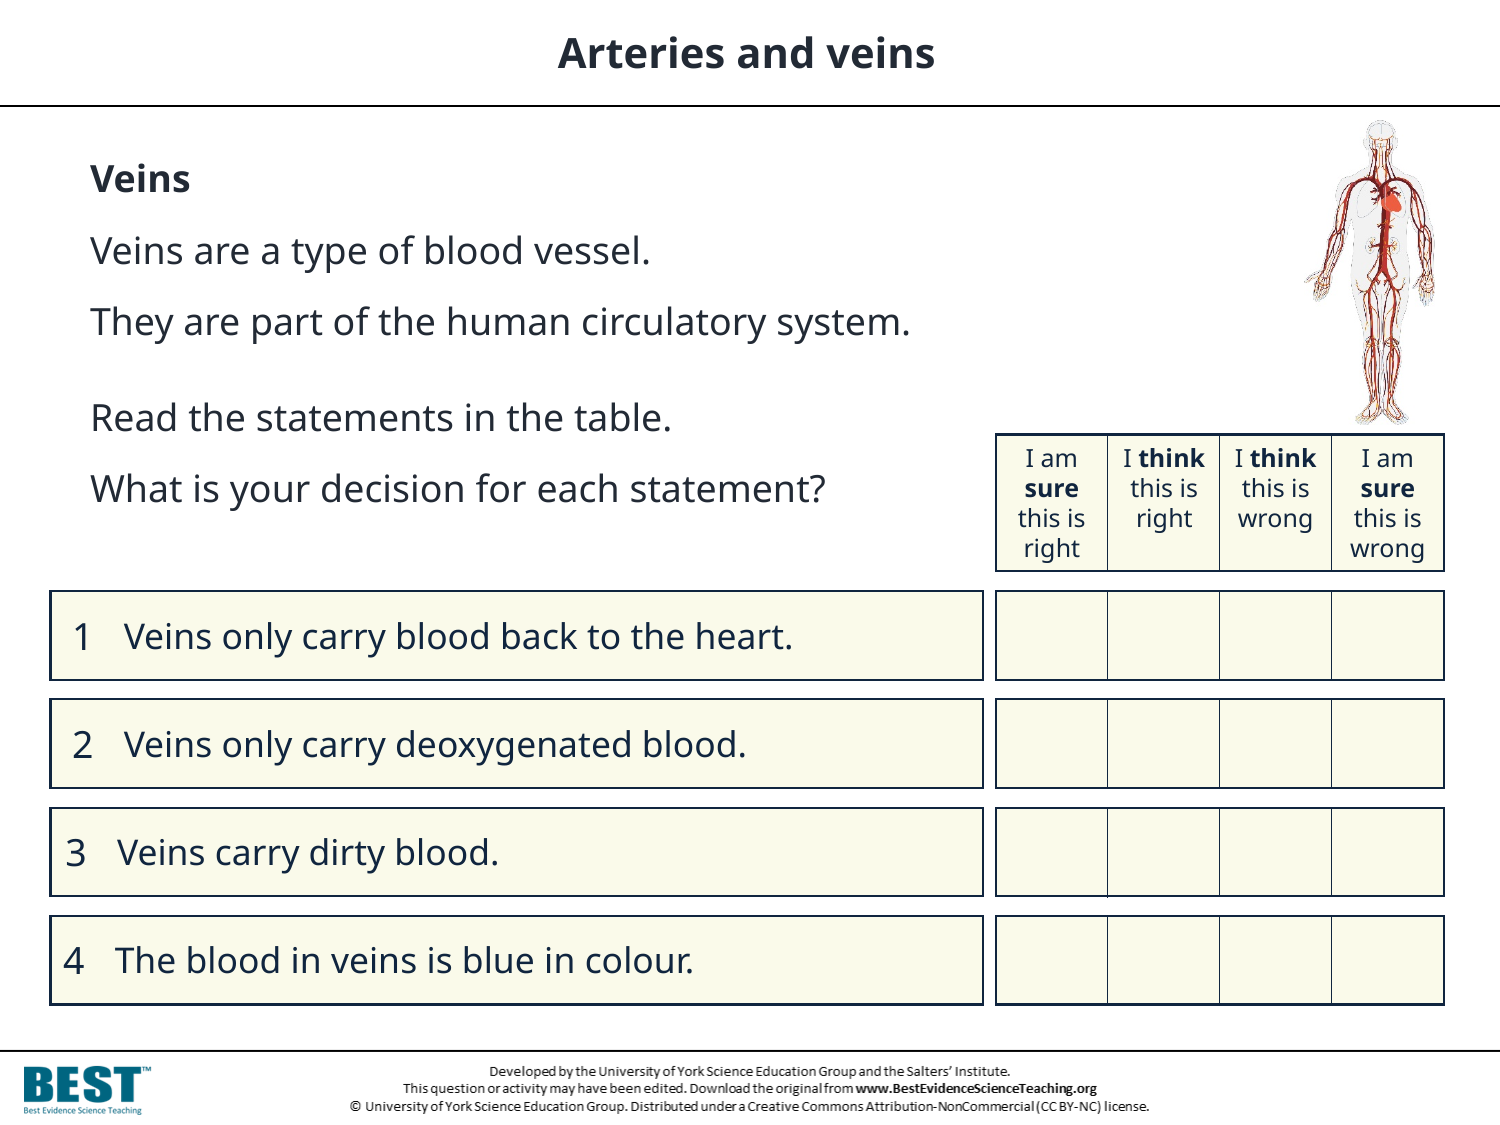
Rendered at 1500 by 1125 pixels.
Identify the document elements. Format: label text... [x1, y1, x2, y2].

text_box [995, 434, 1444, 573]
picture [0, 105, 1500, 1125]
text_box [995, 915, 1444, 1005]
text_box Arteries and veins [23, 4, 1471, 99]
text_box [995, 591, 1444, 681]
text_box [995, 807, 1444, 898]
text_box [995, 699, 1444, 789]
